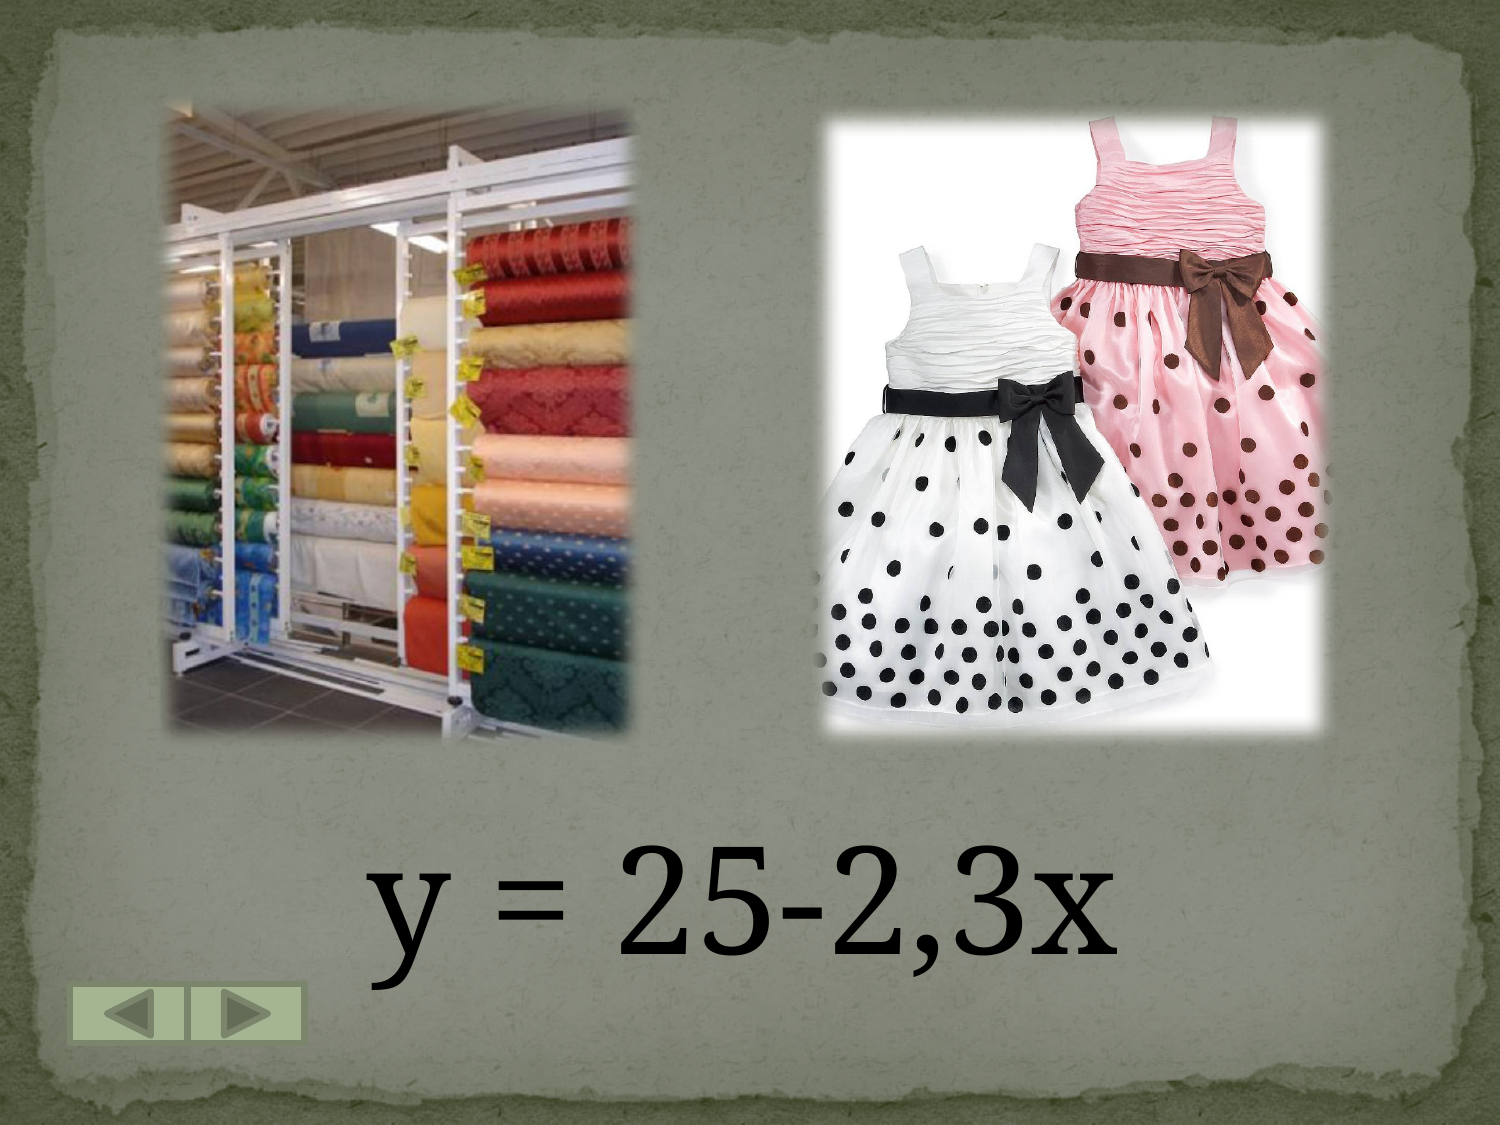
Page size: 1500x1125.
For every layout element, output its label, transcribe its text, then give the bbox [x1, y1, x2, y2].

text_box [67, 981, 185, 1046]
text_box y = 25-2,3x [351, 796, 1133, 992]
text_box [184, 981, 308, 1046]
picture [810, 104, 1339, 749]
picture [154, 95, 644, 751]
